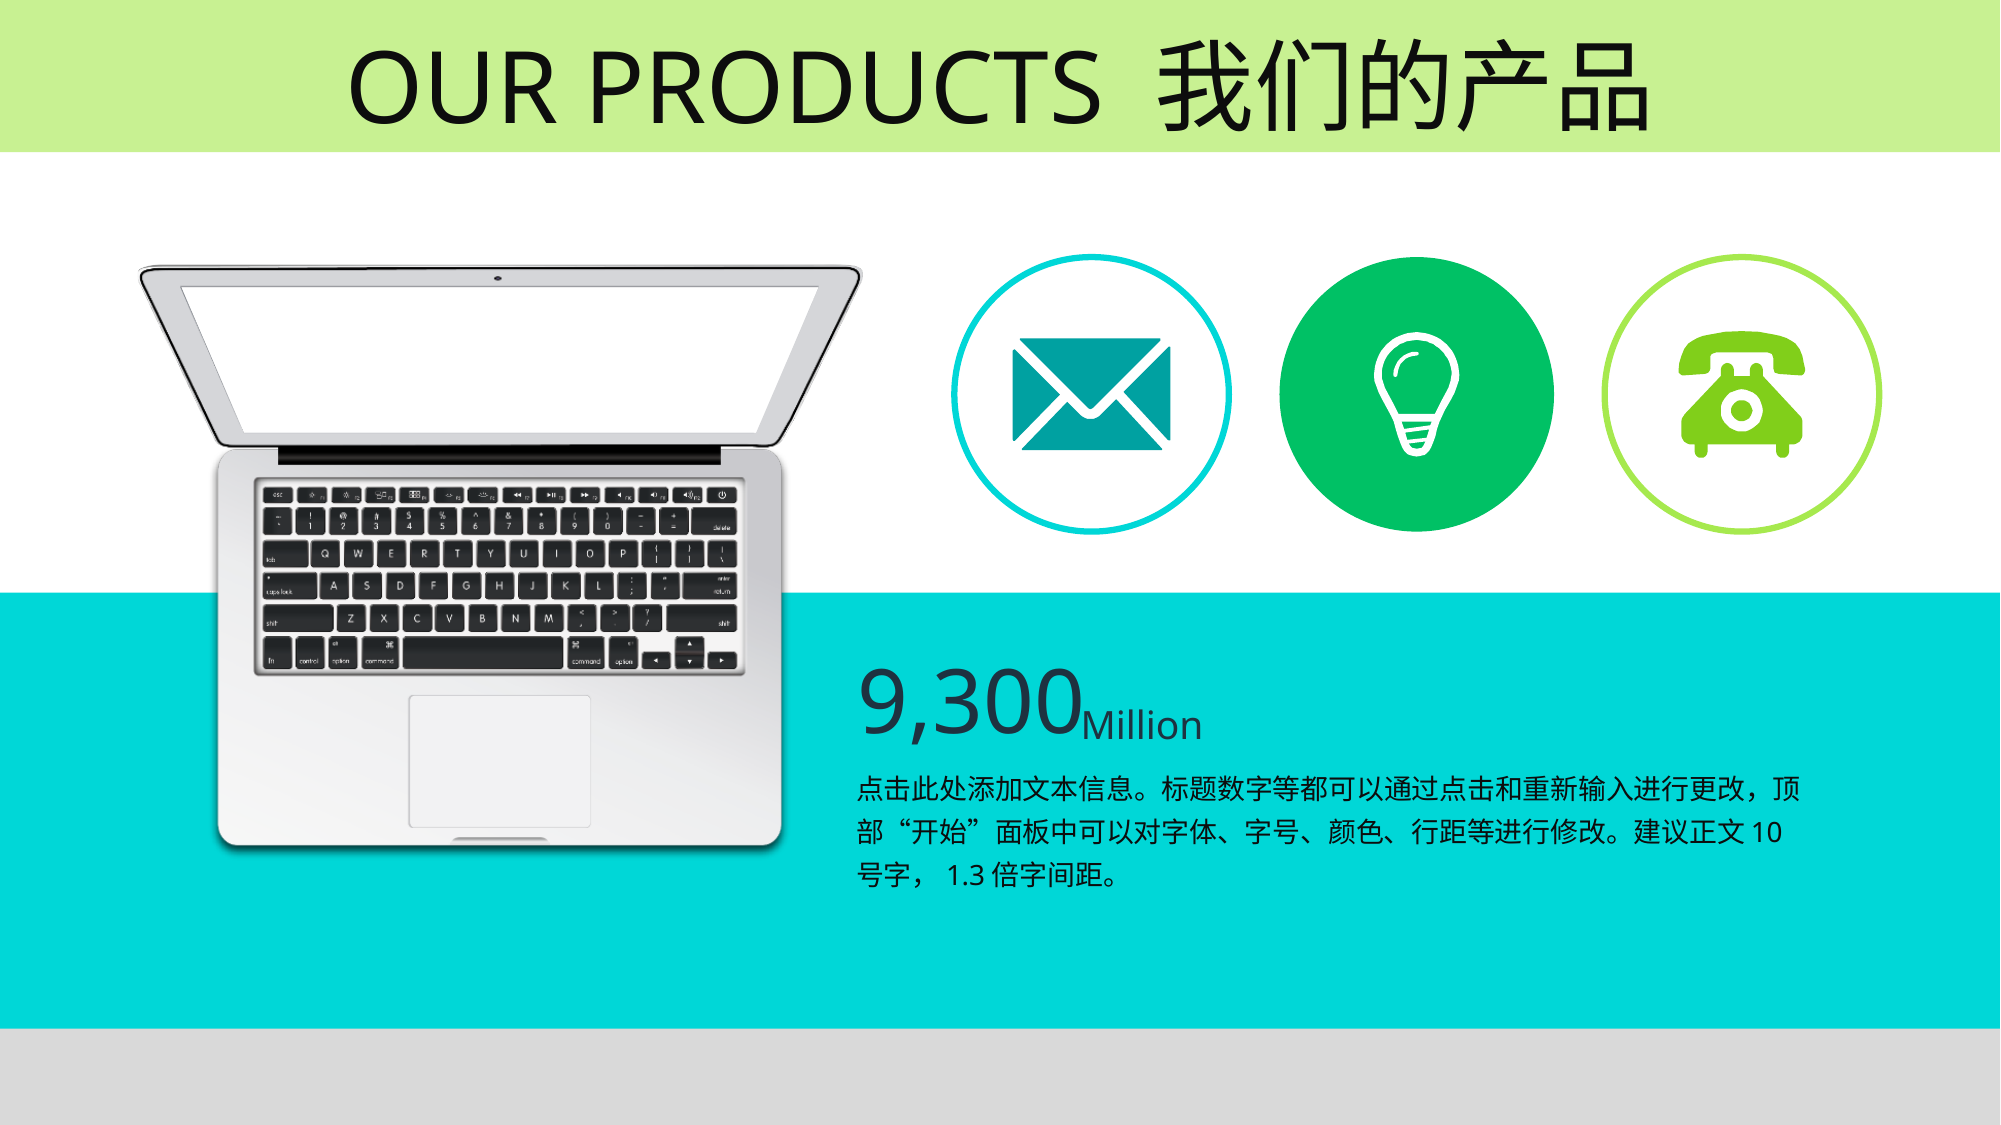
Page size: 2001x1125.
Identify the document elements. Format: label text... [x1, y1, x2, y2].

text_box [1123, 346, 1171, 441]
text_box [1603, 256, 1881, 533]
text_box 点击此处添加文本信息。标题数字等都可以通过点击和重新输入进行更改，顶部“开始”面板中可以对字体、字号、颜色、行距等进行修改。建议正文10号字，1.3倍字间距。 [841, 753, 1827, 899]
text_box [953, 256, 1230, 533]
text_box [843, 636, 1229, 760]
text_box [1021, 399, 1163, 451]
text_box [1019, 338, 1161, 410]
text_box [1373, 332, 1460, 457]
text_box [1278, 256, 1556, 533]
text_box [1012, 349, 1060, 441]
list OUR PRODUCTS 我们的产品 [188, 29, 1812, 152]
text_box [1678, 331, 1806, 458]
picture [137, 264, 863, 864]
text_box [0, 0, 2000, 153]
